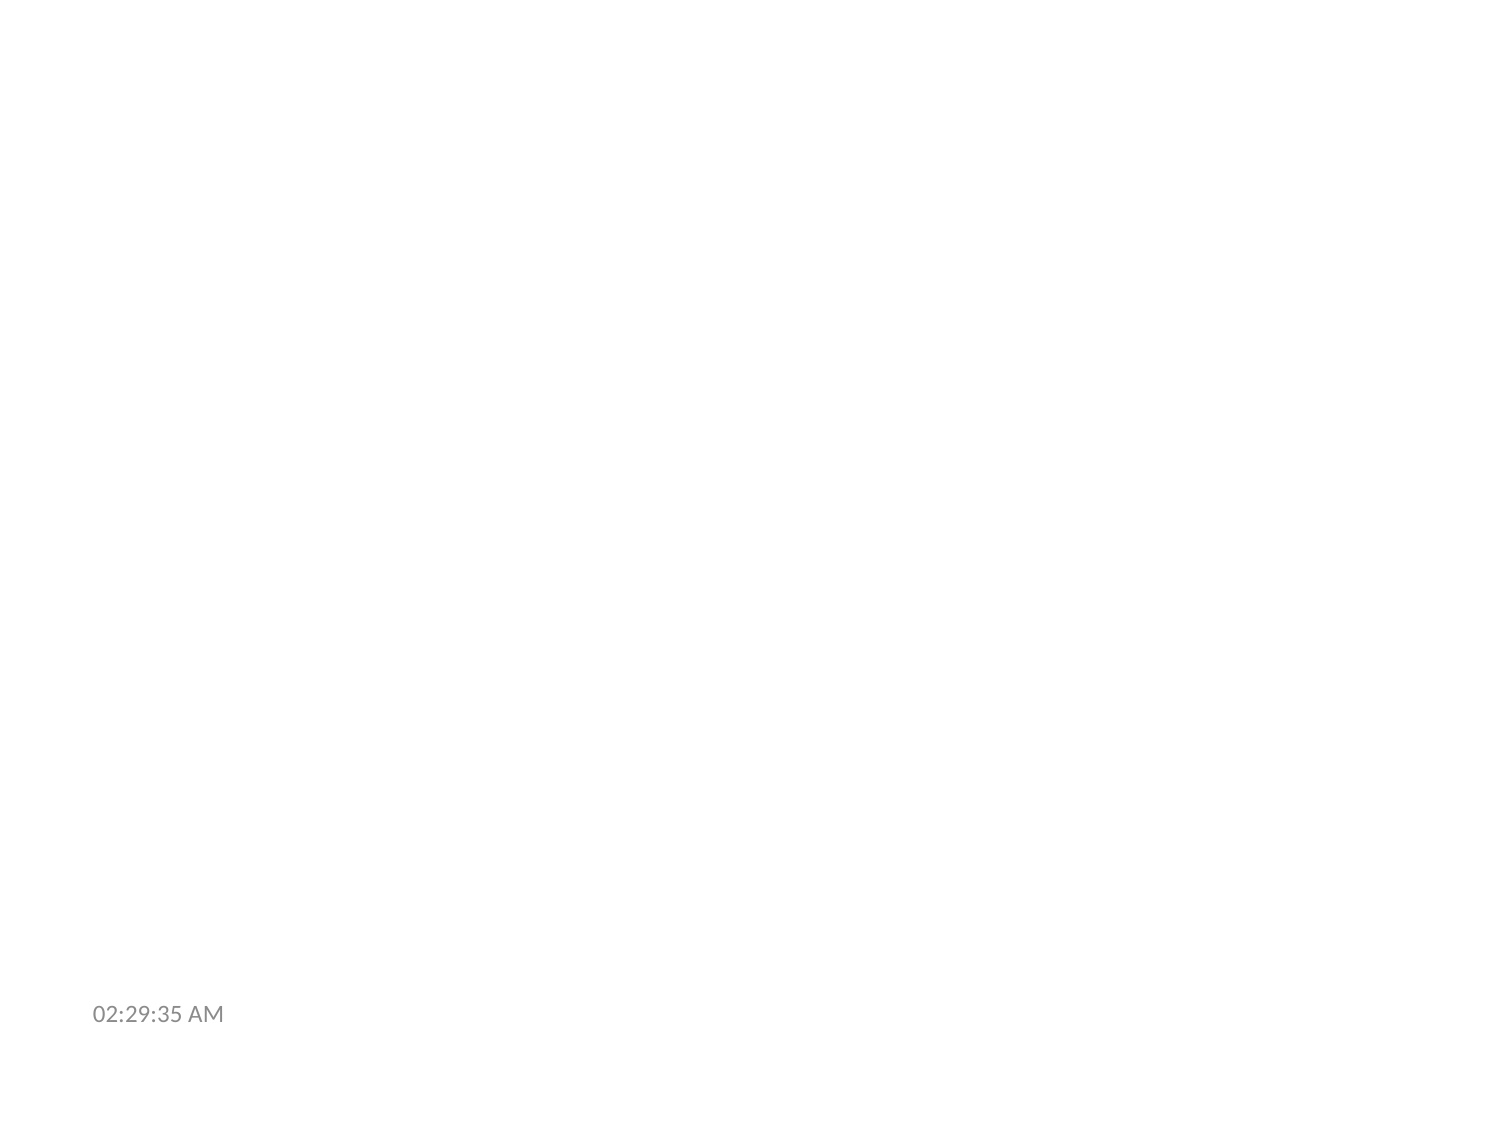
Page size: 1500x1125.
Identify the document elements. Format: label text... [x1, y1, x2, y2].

text_box 3:35:09 PM [77, 982, 428, 1043]
